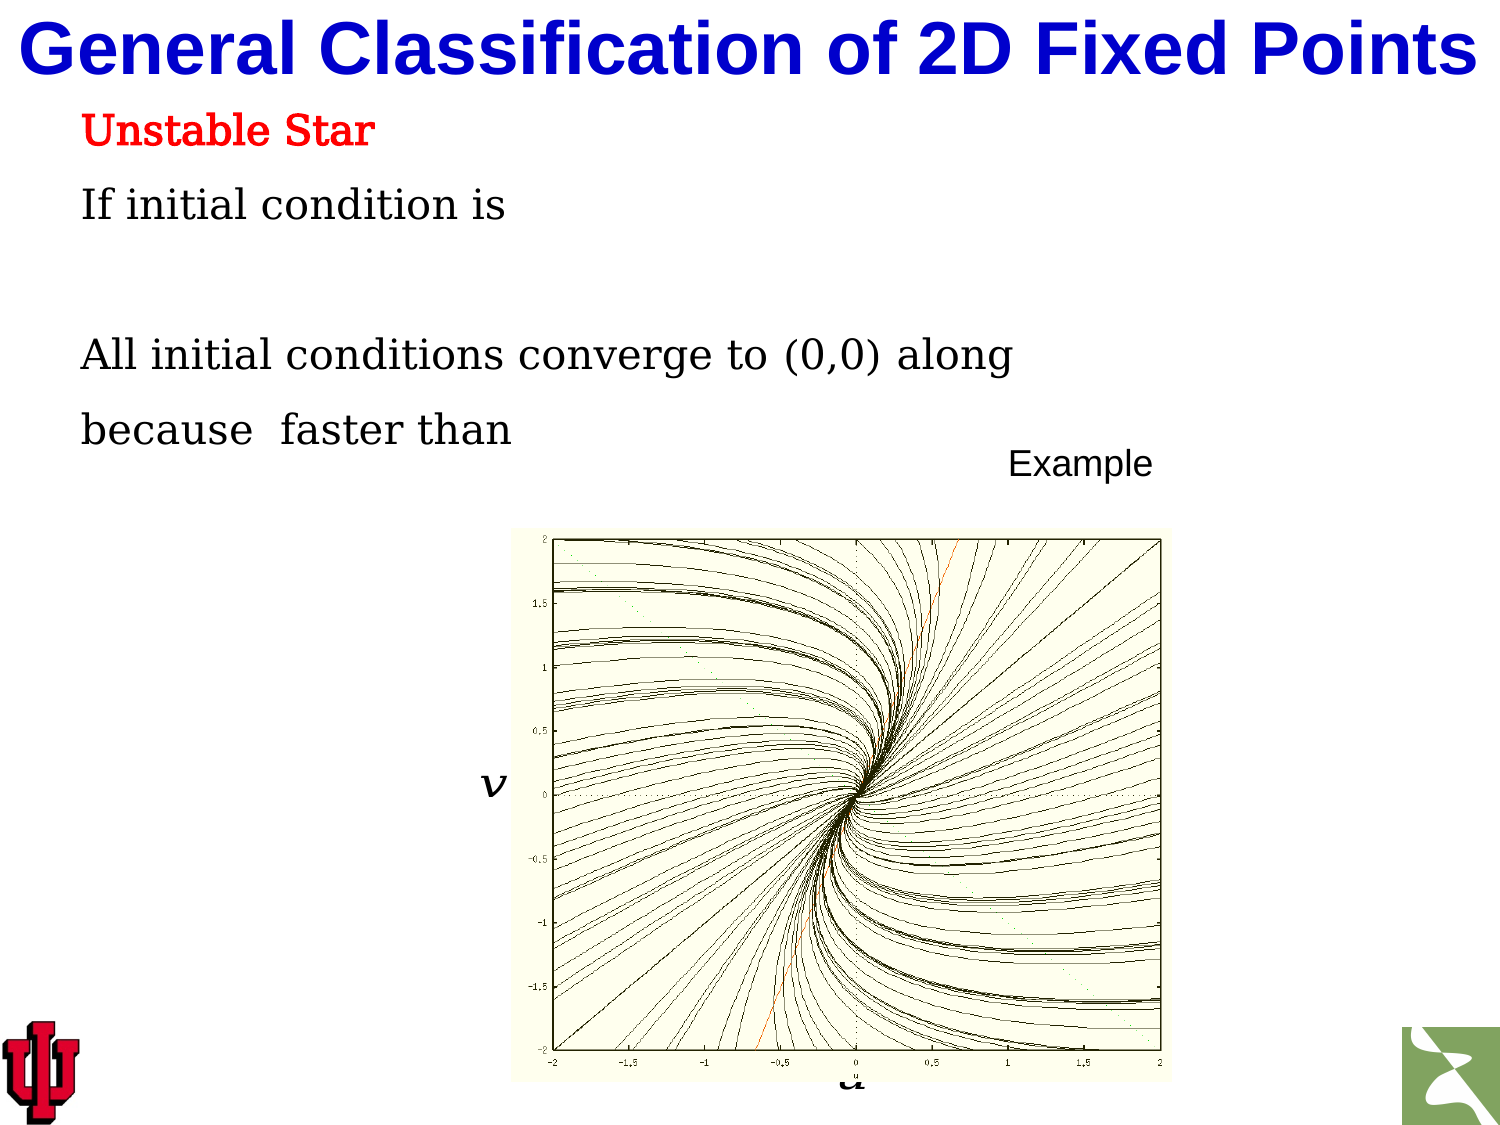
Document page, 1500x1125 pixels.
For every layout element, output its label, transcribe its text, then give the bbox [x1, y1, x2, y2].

picture [0, 1020, 80, 1125]
title General Classification of 2D Fixed Points [0, 0, 1500, 90]
picture [1402, 1027, 1500, 1125]
picture [511, 528, 1172, 1082]
